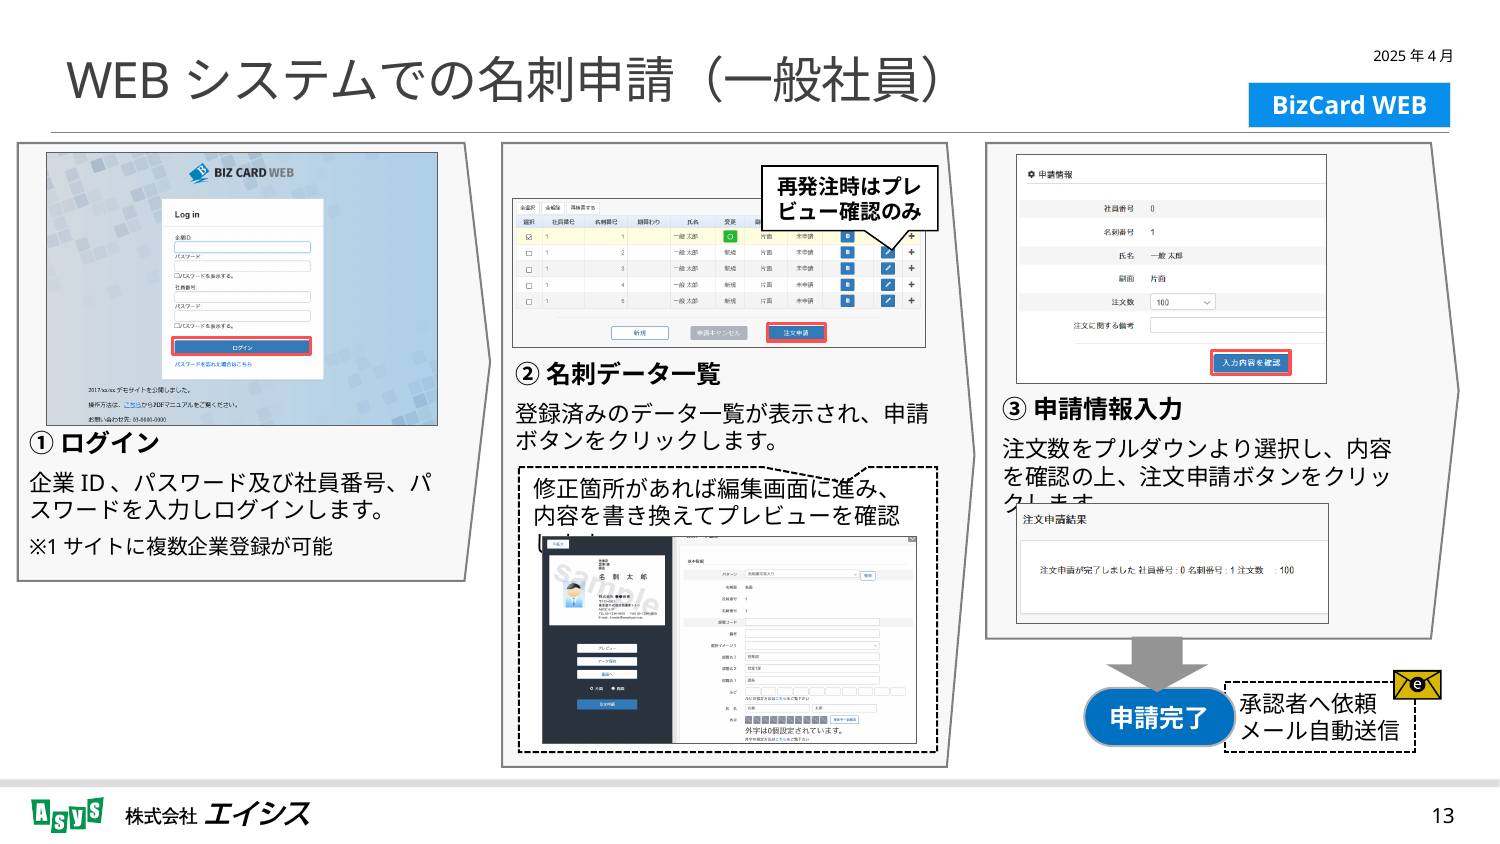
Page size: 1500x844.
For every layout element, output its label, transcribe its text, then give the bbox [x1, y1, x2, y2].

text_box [1015, 153, 1328, 384]
text_box [1104, 635, 1210, 694]
picture [31, 797, 104, 833]
picture [125, 799, 315, 830]
text_box 申請完了 [1083, 686, 1237, 748]
picture [45, 152, 438, 426]
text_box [1392, 669, 1443, 701]
text_box 再発注時はプレビュー確認のみ [761, 166, 938, 231]
text_box [986, 143, 1459, 639]
picture [541, 536, 918, 744]
text_box [502, 143, 975, 767]
picture [511, 198, 927, 348]
picture [1015, 502, 1329, 625]
text_box 修正箇所があれば編集画面に進み、内容を書き換えてプレビューを確認します。 [518, 467, 938, 753]
text_box [537, 510, 928, 572]
title WEBシステムでの名刺申請（一般社員） [51, 36, 1449, 131]
text_box ①ログイン 企業ID、パスワード及び社員番号、パスワードを入力しログインします。 ※1サイトに複数企業登録が可能 [29, 427, 443, 559]
text_box ②名刺データ一覧 登録済みのデータ一覧が表示され、申請ボタンをクリックします。 [515, 358, 951, 455]
text_box ③申請情報入力 注文数をプルダウンより選択し、内容を確認の上、注文申請ボタンをクリックします。 [1002, 393, 1404, 518]
slide_number 13 [1368, 794, 1470, 840]
text_box [17, 143, 491, 581]
text_box BizCard WEB [1248, 82, 1451, 128]
text_box 承認者へ依頼 メール自動送信 [1224, 682, 1416, 752]
